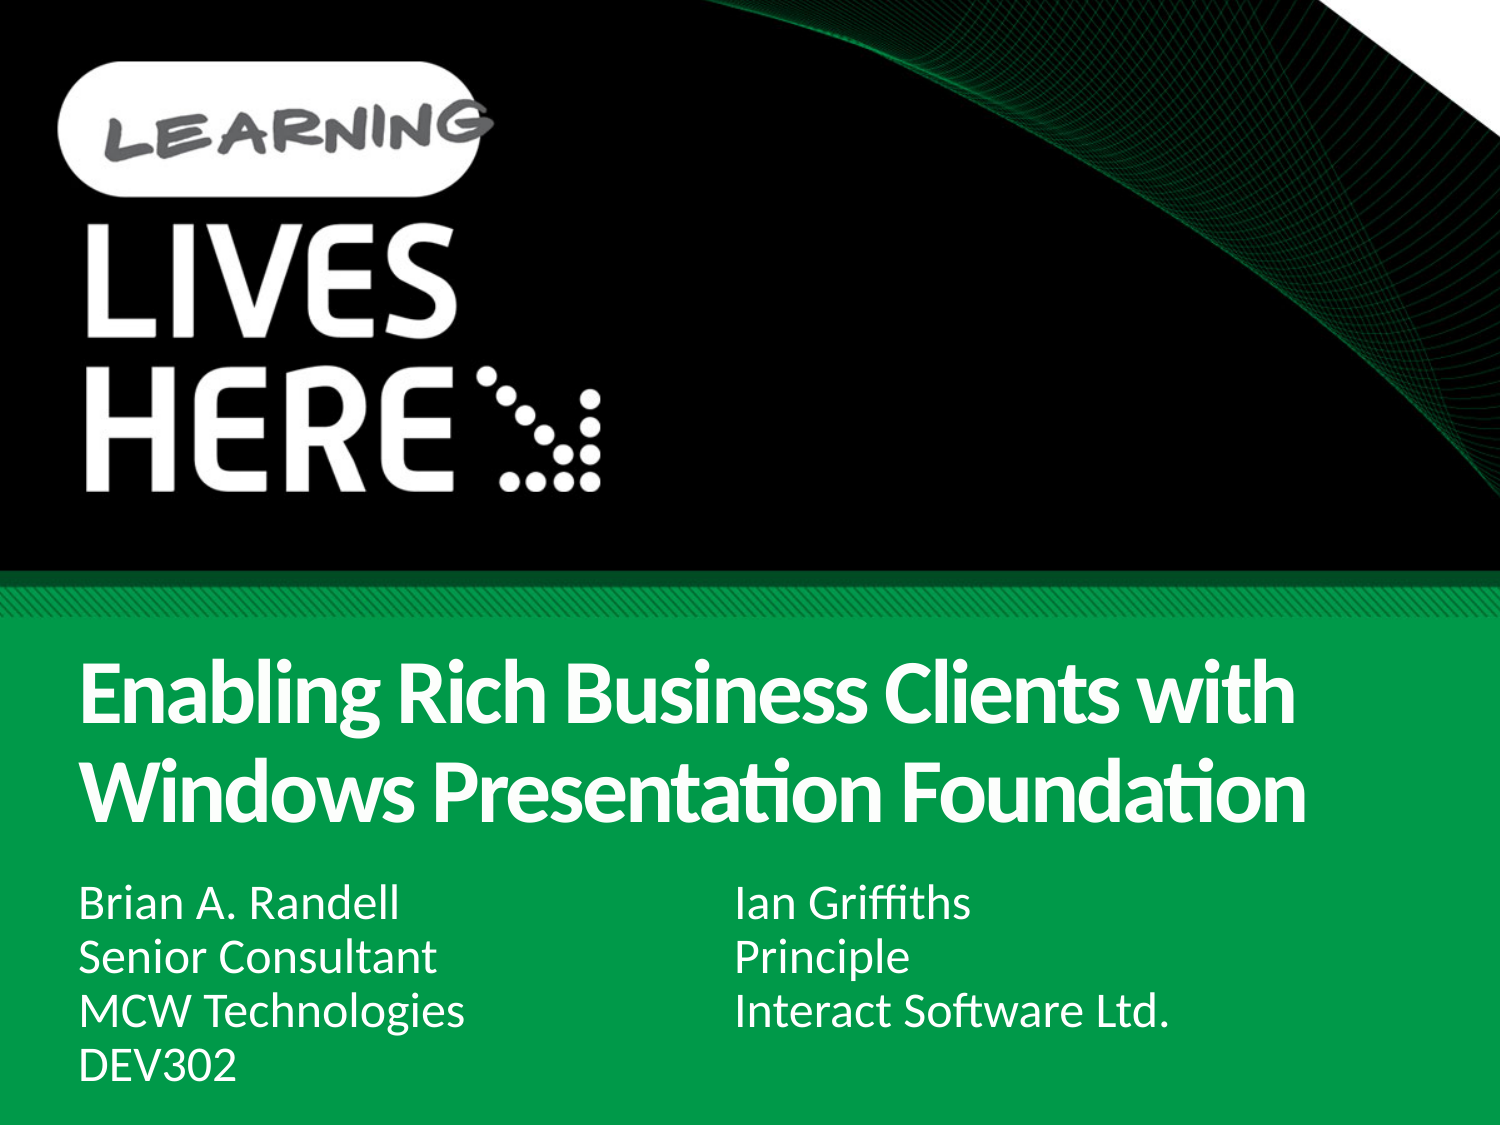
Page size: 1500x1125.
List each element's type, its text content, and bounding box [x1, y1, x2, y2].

picture [0, 0, 1500, 1125]
title Enabling Rich Business Clients with Windows Presentation Foundation [78, 644, 1378, 864]
subtitle Ian Griffiths Principle Interact Software Ltd. [734, 876, 1360, 952]
text_box Brian A. Randell Senior Consultant MCW Technologies DEV302 [78, 876, 704, 952]
